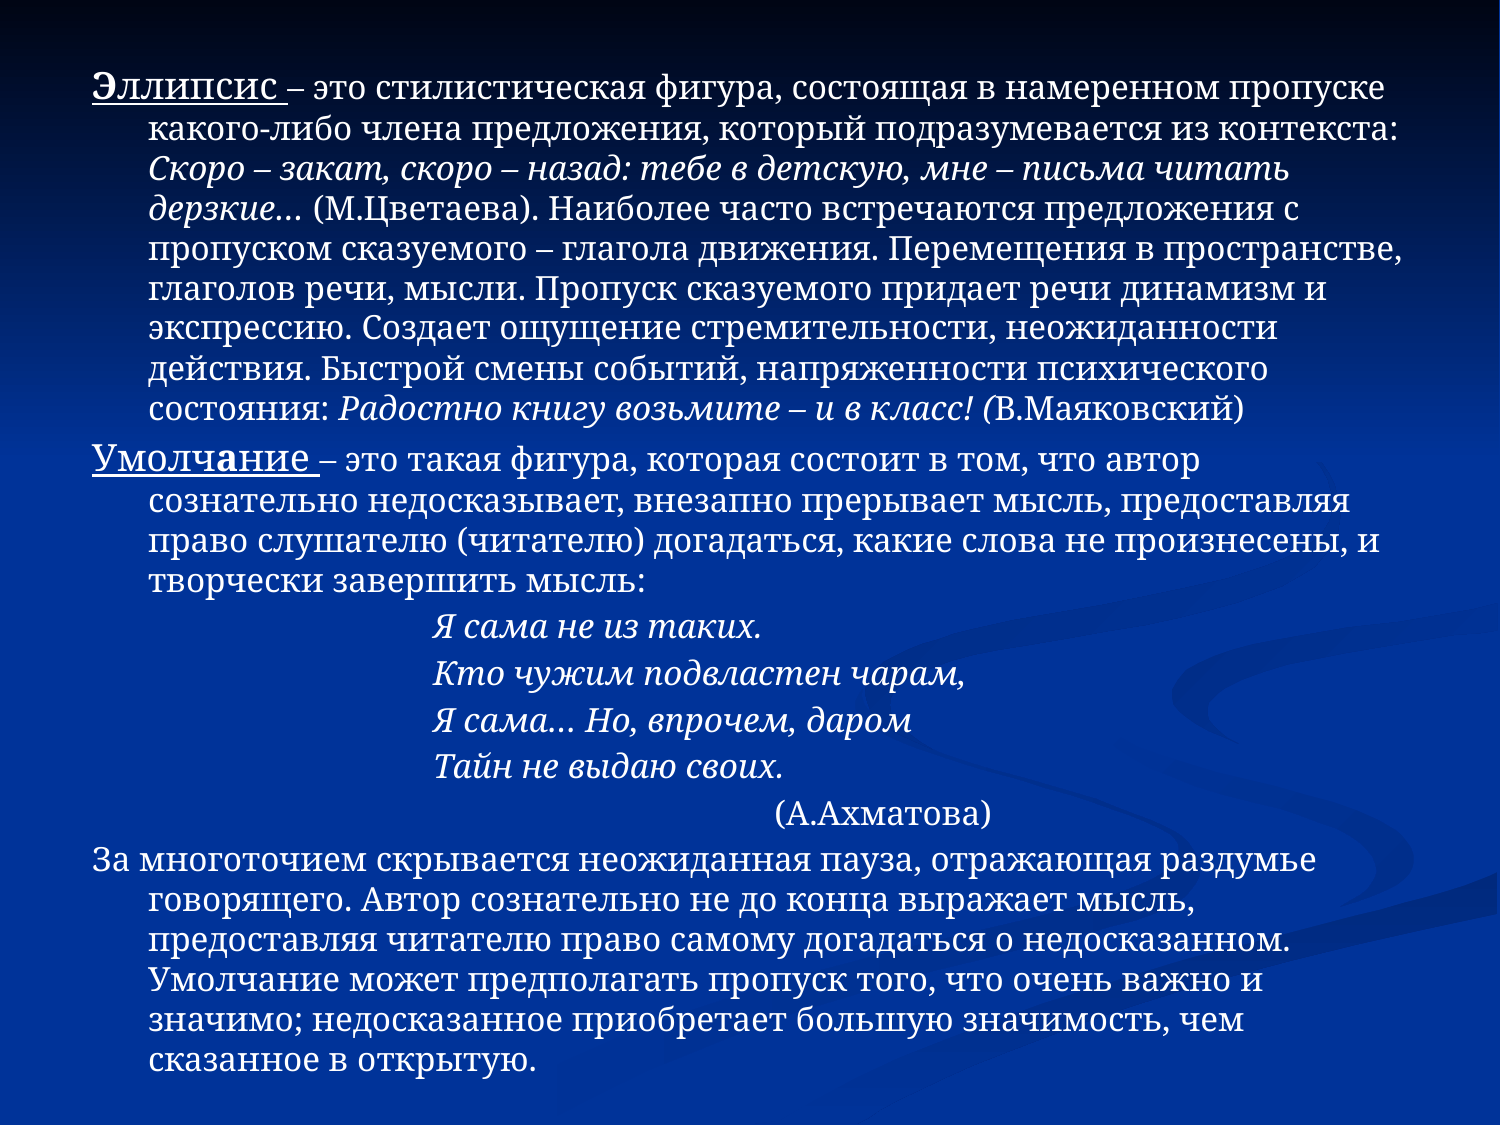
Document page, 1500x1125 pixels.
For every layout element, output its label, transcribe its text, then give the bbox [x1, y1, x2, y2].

list Эллипсис – это стилистическая фигура, состоящая в намеренном пропуске какого-либо члена предложения, который подразумевается из контекста: Скоро – закат, скоро – назад: тебе в детскую, мне – письма читать дерзкие… (М.Цветаева). Наиболее часто встречаются предложения с пропуском сказуемого – глагола движения. Перемещения в пространстве, глаголов речи, мысли. Пропуск сказуемого придает речи динамизм и экспрессию. Создает ощущение стремительности, неожиданности действия. Быстрой смены событий, напряженности психического состояния: Радостно книгу возьмите – и в класс! (В.Маяковский) Умолчание – это такая фигура, которая состоит в том, что автор сознательно недосказывает, внезапно прерывает мысль, предоставляя право слушателю (читателю) догадаться, какие слова не произнесены, и творчески завершить мысль: Я сама не из таких. Кто чужим подвластен чарам, Я сама… Но, впрочем, даром Тайн не выдаю своих. (А.Ахматова) За многоточием скрывается неожиданная пауза, отражающая раздумье говорящего. Автор сознательно не до конца выражает мысль, предоставляя читателю право самому догадаться о недосказанном. Умолчание может предполагать пропуск того, что очень важно и значимо; недосказанное приобретает большую значимость, чем сказанное в открытую. [76, 54, 1428, 1083]
